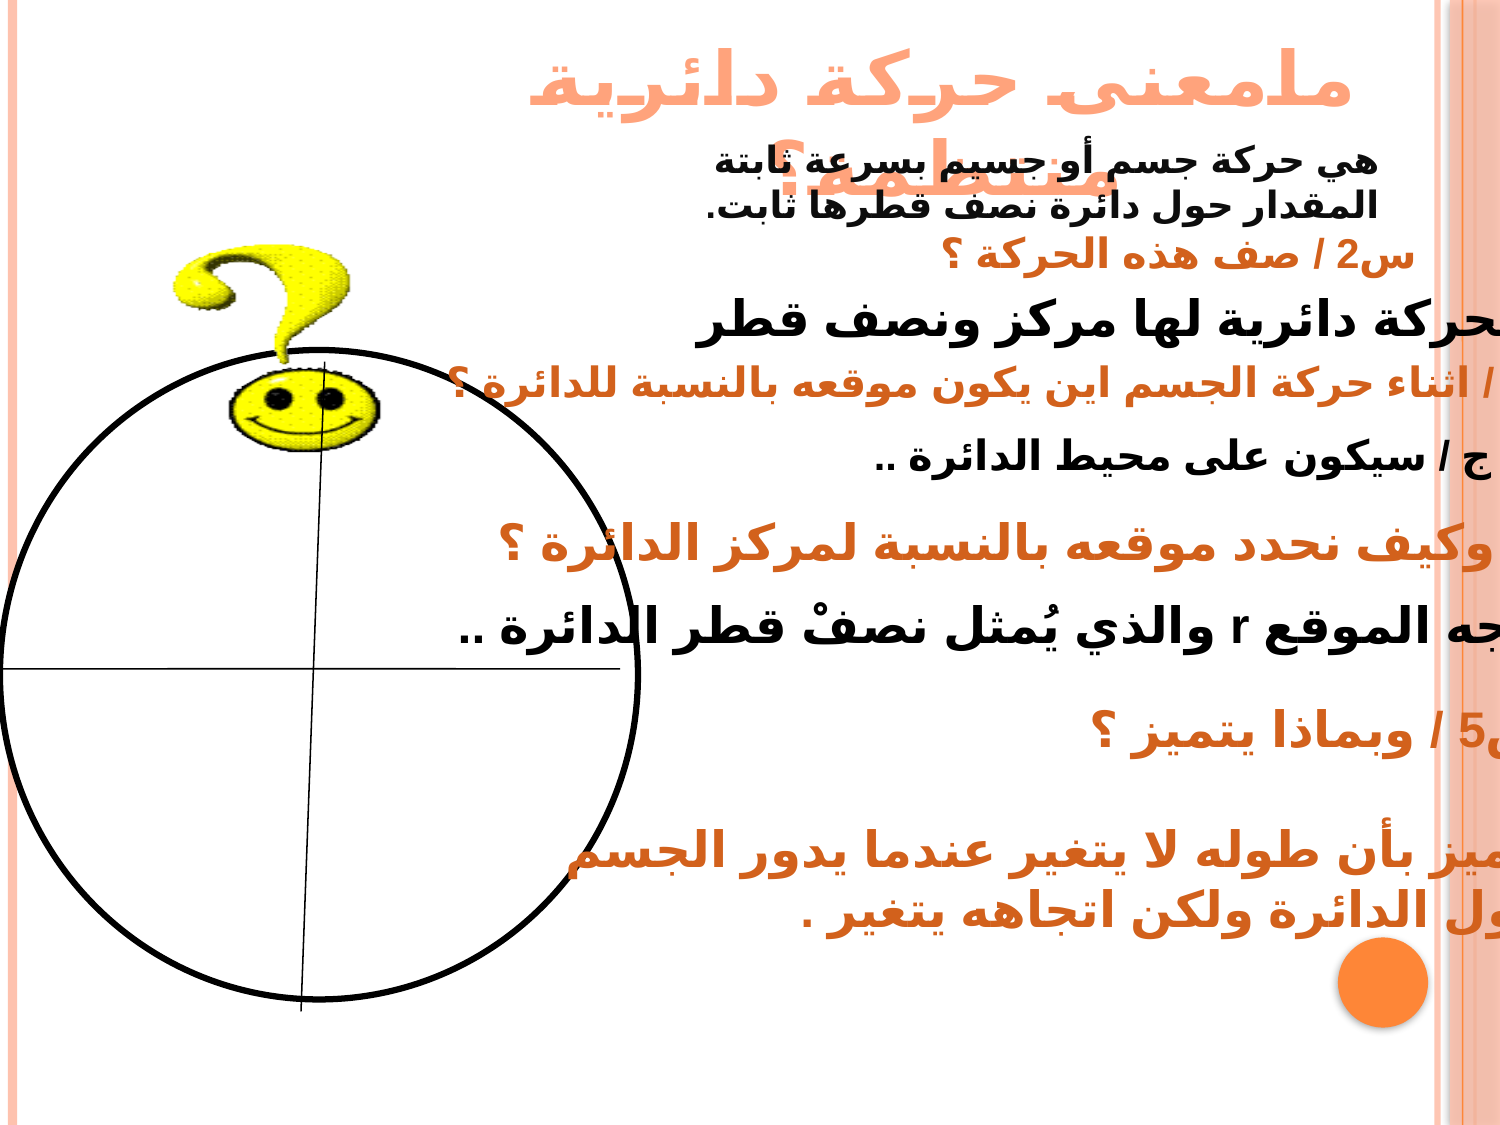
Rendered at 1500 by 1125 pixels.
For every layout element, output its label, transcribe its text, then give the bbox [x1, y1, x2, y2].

text_box س2 / صف هذه الحركة ؟ [925, 219, 1432, 278]
text_box هي حركة جسم أو جسيم بسرعة ثابتة المقدار حول دائرة نصف قطرها ثابت. [644, 128, 1395, 234]
text_box ج / سيكون على محيط الدائرة .. [859, 420, 1500, 503]
text_box [0, 669, 536, 1002]
text_box س3 / اثناء حركة الجسم اين يكون موقعه بالنسبة للدائرة ؟ [431, 348, 1500, 464]
text_box [0, 355, 593, 668]
text_box س4 / وكيف نحدد موقعه بالنسبة لمركز الدائرة ؟ [482, 503, 1500, 586]
text_box س5 / وبماذا يتميز ؟ يتميز بأن طوله لا يتغير عندما يدور الجسم حول الدائرة ولكن اتجاهه يتغير . [536, 690, 1500, 1125]
picture [170, 242, 384, 454]
text_box ج / بمتجه الموقع r والذي يُمثل نصفْ قطر الدائرة .. [442, 586, 1500, 781]
text_box مامعنى حركة دائرية منتظمة؟ [492, 23, 1396, 348]
text_box الحركة دائرية لها مركز ونصف قطر [668, 278, 1500, 348]
